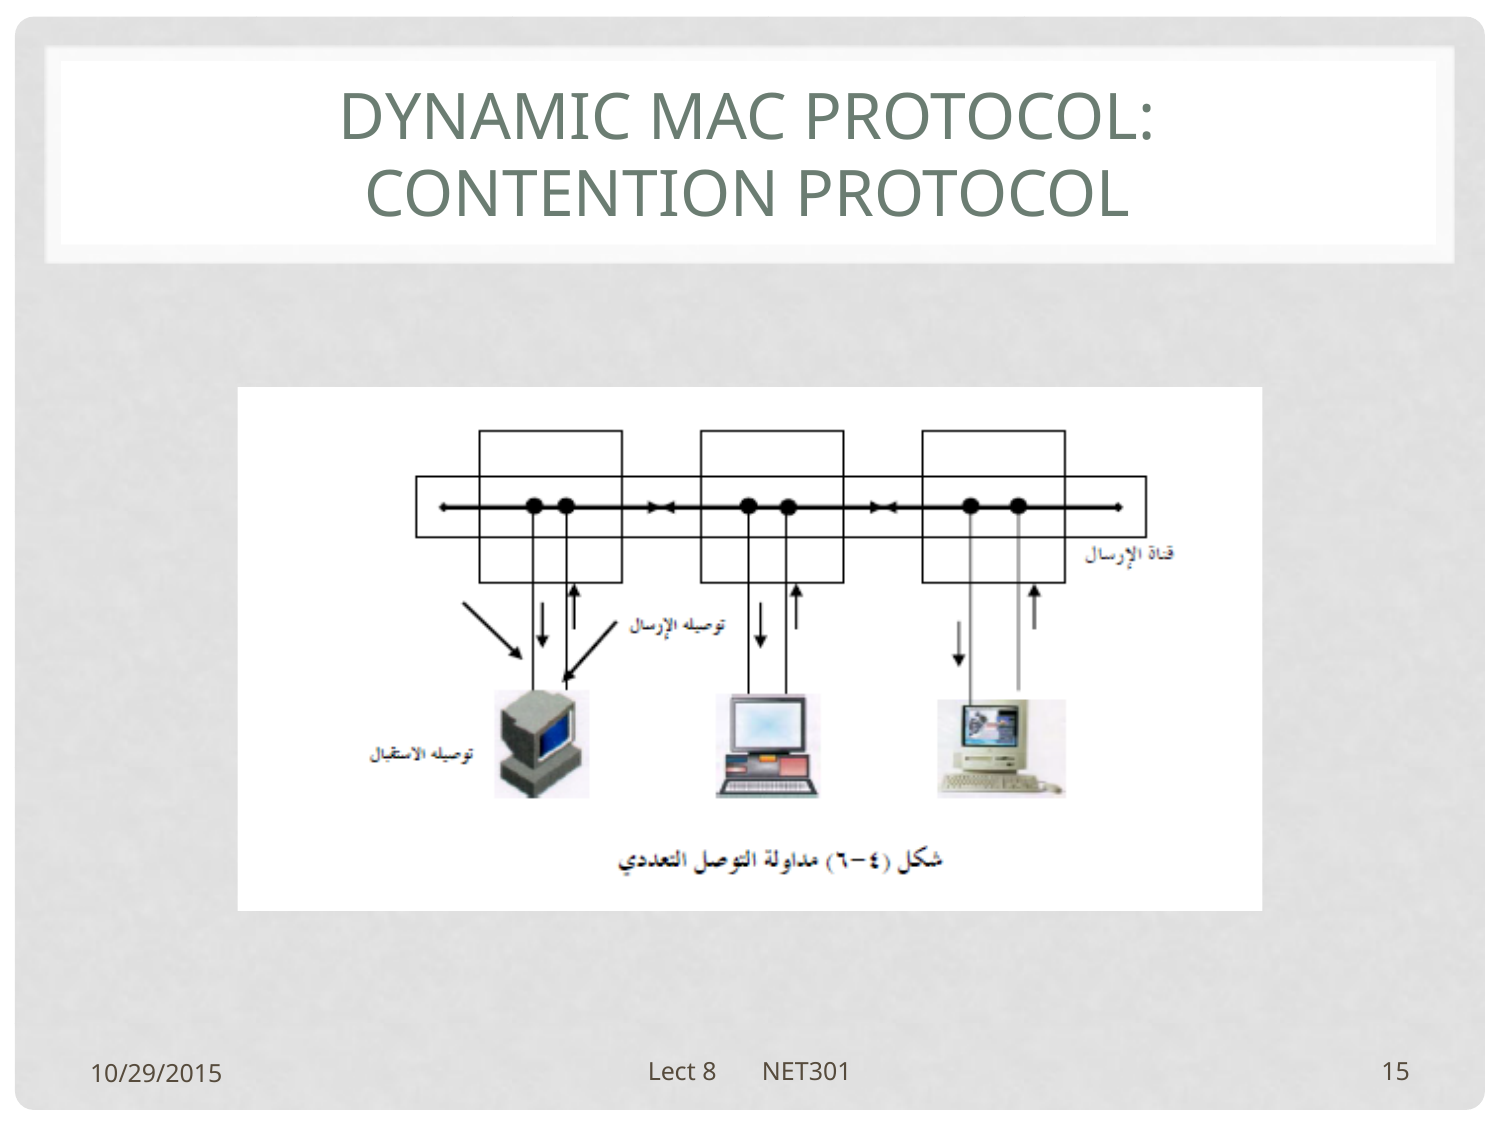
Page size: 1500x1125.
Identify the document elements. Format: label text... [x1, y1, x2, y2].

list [237, 387, 1263, 911]
footer Lect 8 NET301 [512, 1042, 988, 1103]
slide_number 15 [1074, 1042, 1425, 1103]
title Dynamic mac protocol: contention protocol [69, 66, 1425, 238]
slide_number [75, 1042, 425, 1103]
